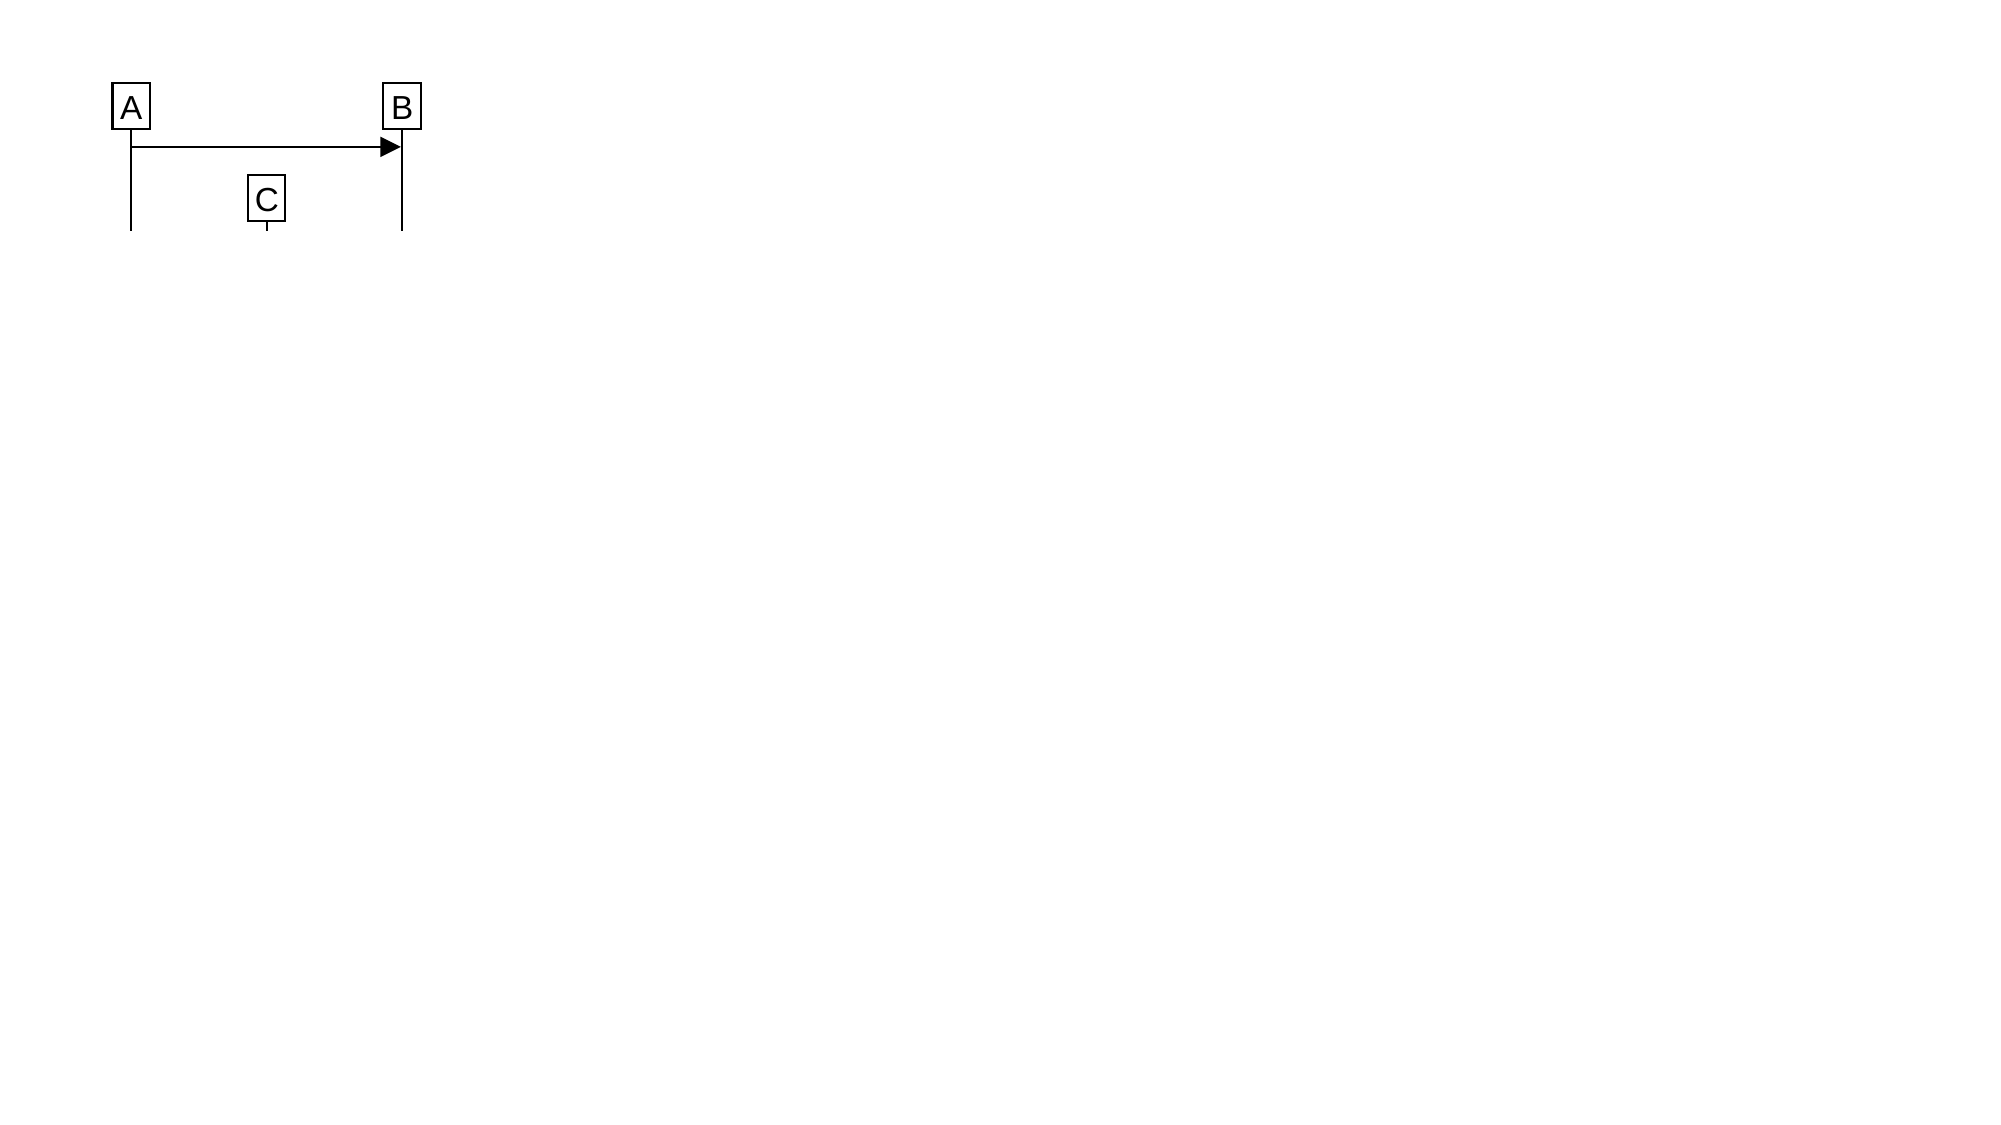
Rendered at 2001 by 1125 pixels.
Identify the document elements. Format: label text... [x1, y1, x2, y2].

text_box A [112, 83, 150, 130]
text_box B [383, 83, 421, 130]
text_box [74, 74, 463, 232]
text_box C [247, 174, 286, 221]
